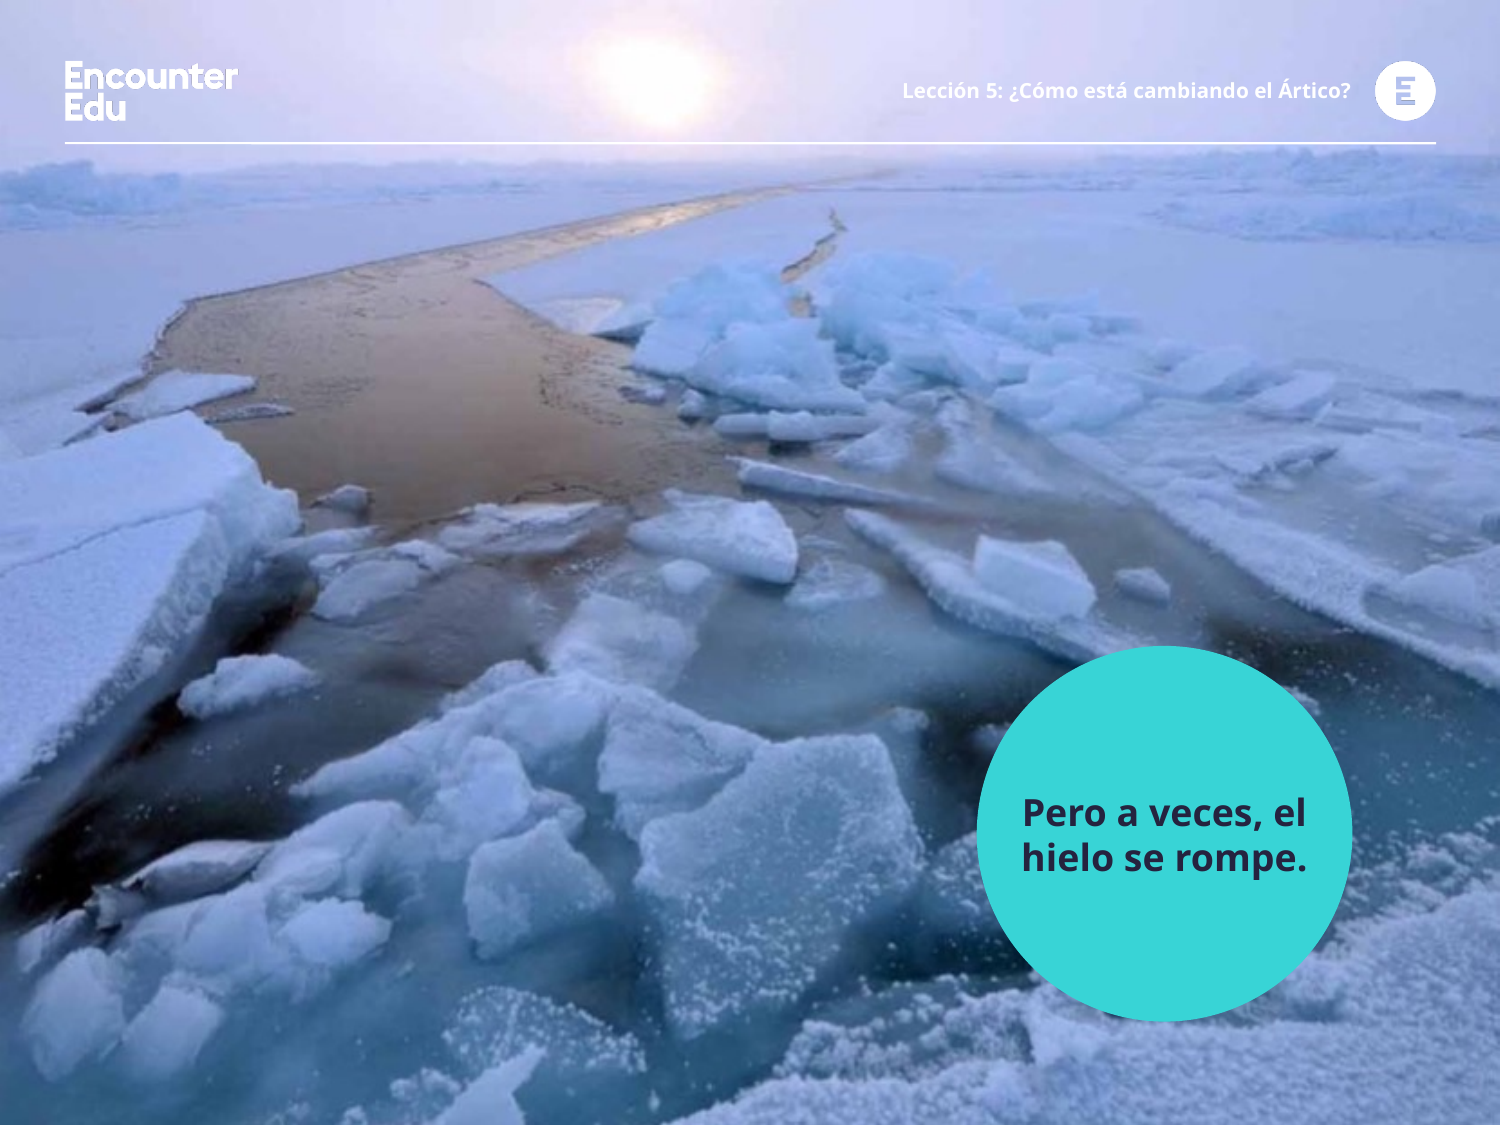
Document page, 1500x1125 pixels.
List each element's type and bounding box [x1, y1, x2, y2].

text_box [976, 645, 1353, 1022]
picture [0, 0, 1500, 1125]
